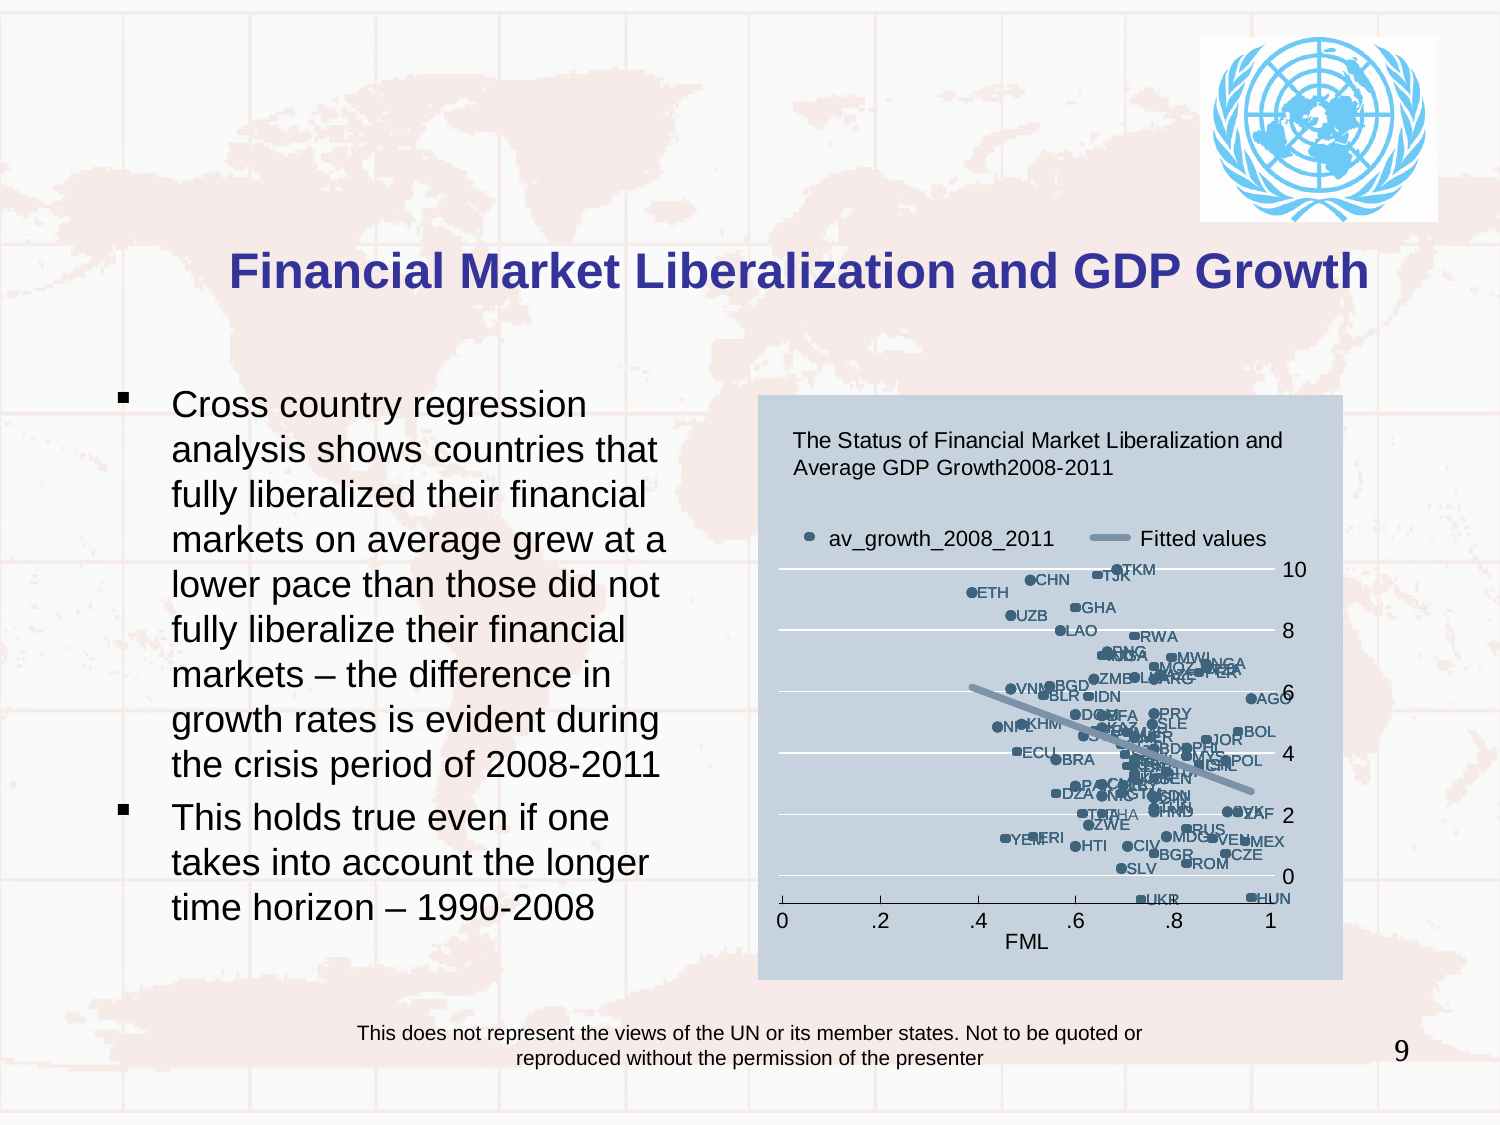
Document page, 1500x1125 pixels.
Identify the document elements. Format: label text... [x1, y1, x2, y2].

title Financial Market Liberalization and GDP Growth [125, 174, 1475, 363]
picture [749, 387, 1351, 988]
slide_number 9 [1074, 1024, 1426, 1103]
list Cross country regression analysis shows countries that fully liberalized their financial markets on average grew at a lower pace than those did not fully liberalize their financial markets – the difference in growth rates is evident during the crisis period of 2008-2011 This holds true even if one takes into account the longer time horizon – 1990-2008 [99, 372, 688, 1026]
picture [1200, 37, 1438, 174]
footer This does not represent the views of the UN or its member states. Not to be quoted or reproduced without the permission of the presenter [324, 1012, 1176, 1091]
